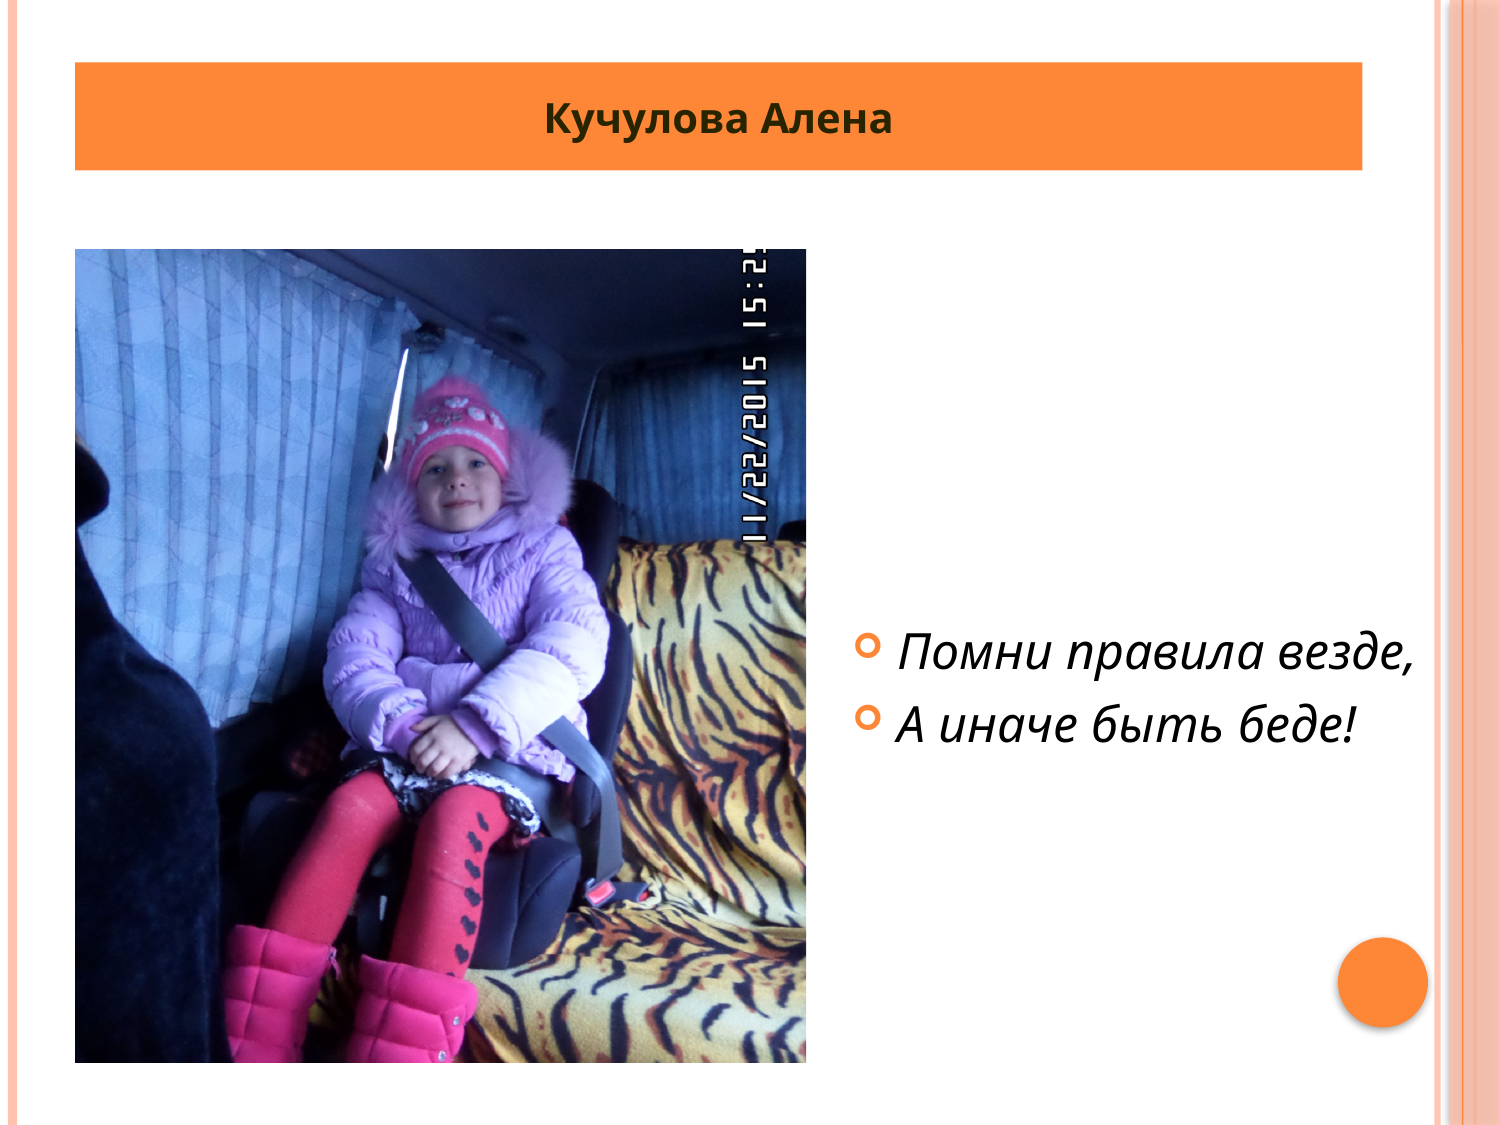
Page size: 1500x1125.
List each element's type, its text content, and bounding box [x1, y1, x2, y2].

list Кучулова Алена [75, 62, 1363, 171]
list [74, 249, 807, 1063]
list Помни правила везде, А иначе быть беде! [837, 612, 1500, 838]
